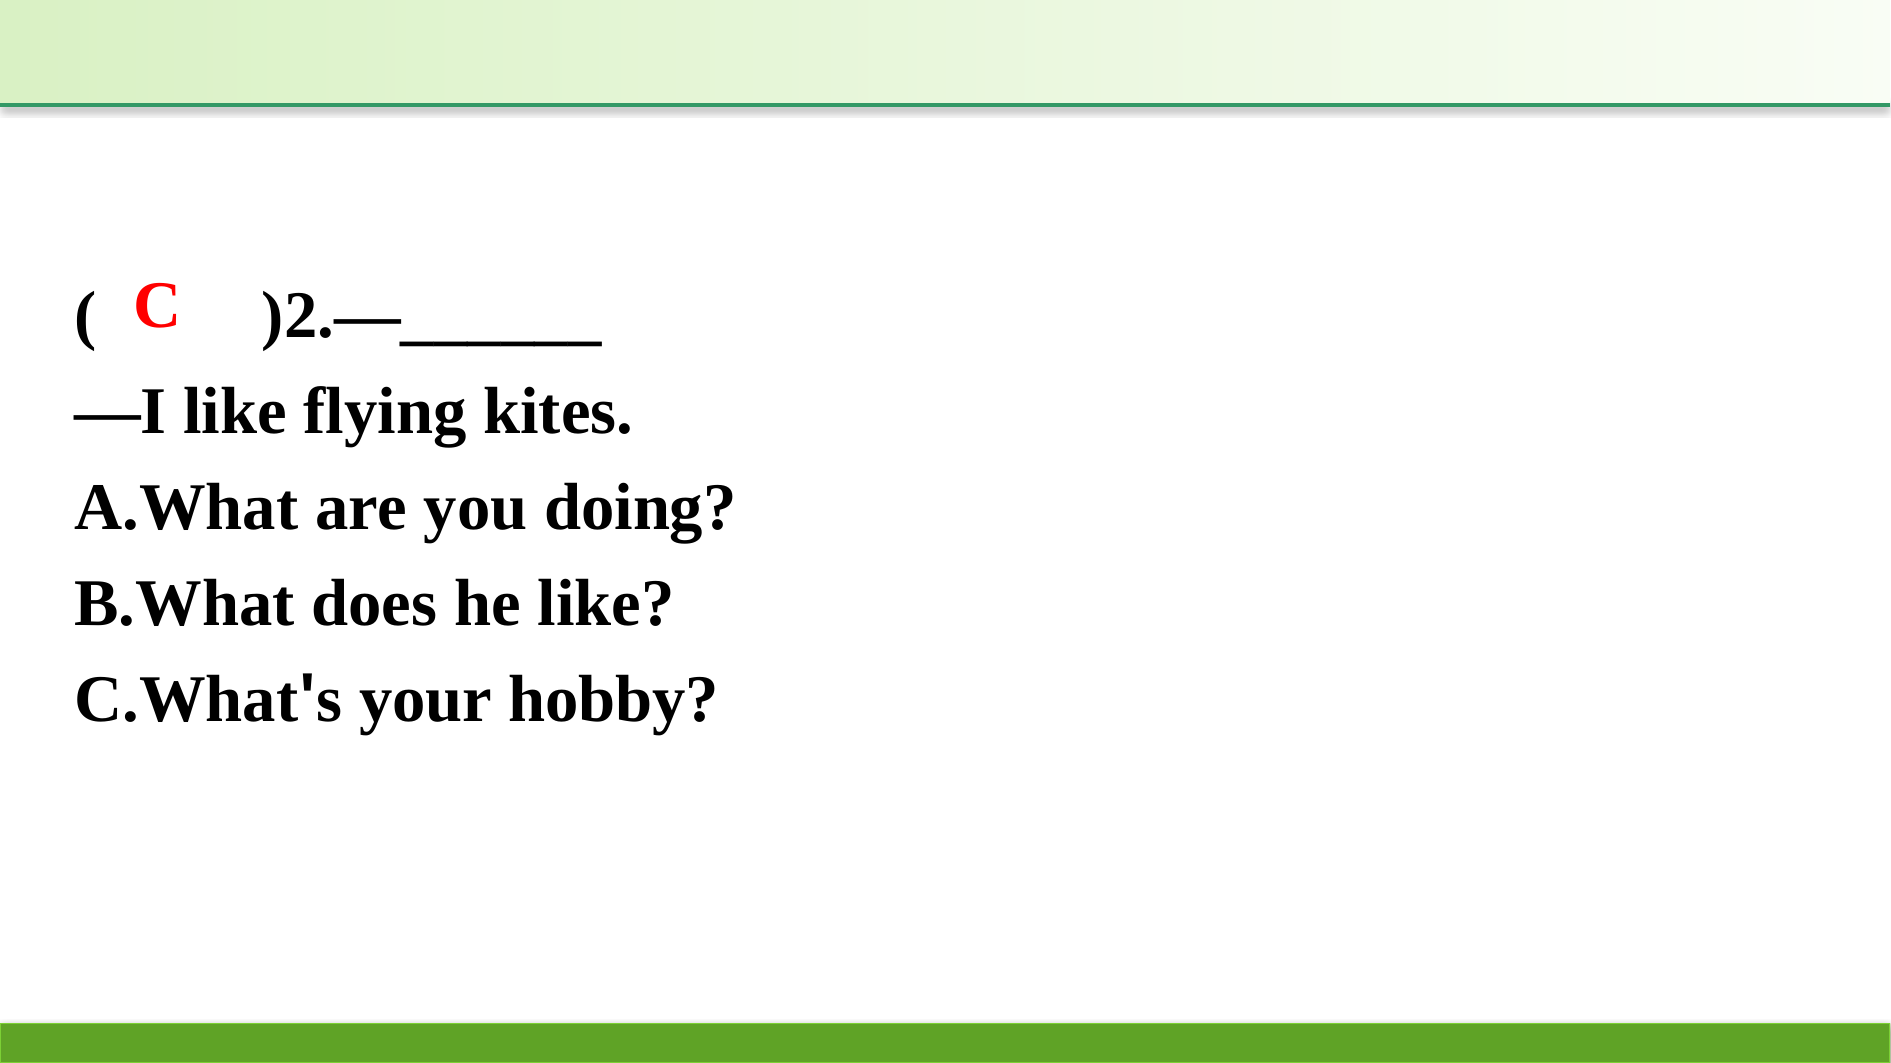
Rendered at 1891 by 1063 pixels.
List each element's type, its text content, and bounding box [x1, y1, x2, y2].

text_box ( )2.—______ —I like flying kites. A.What are you doing? B.What does he like? C.What's your hobby? [59, 247, 1833, 743]
text_box C [118, 253, 197, 349]
